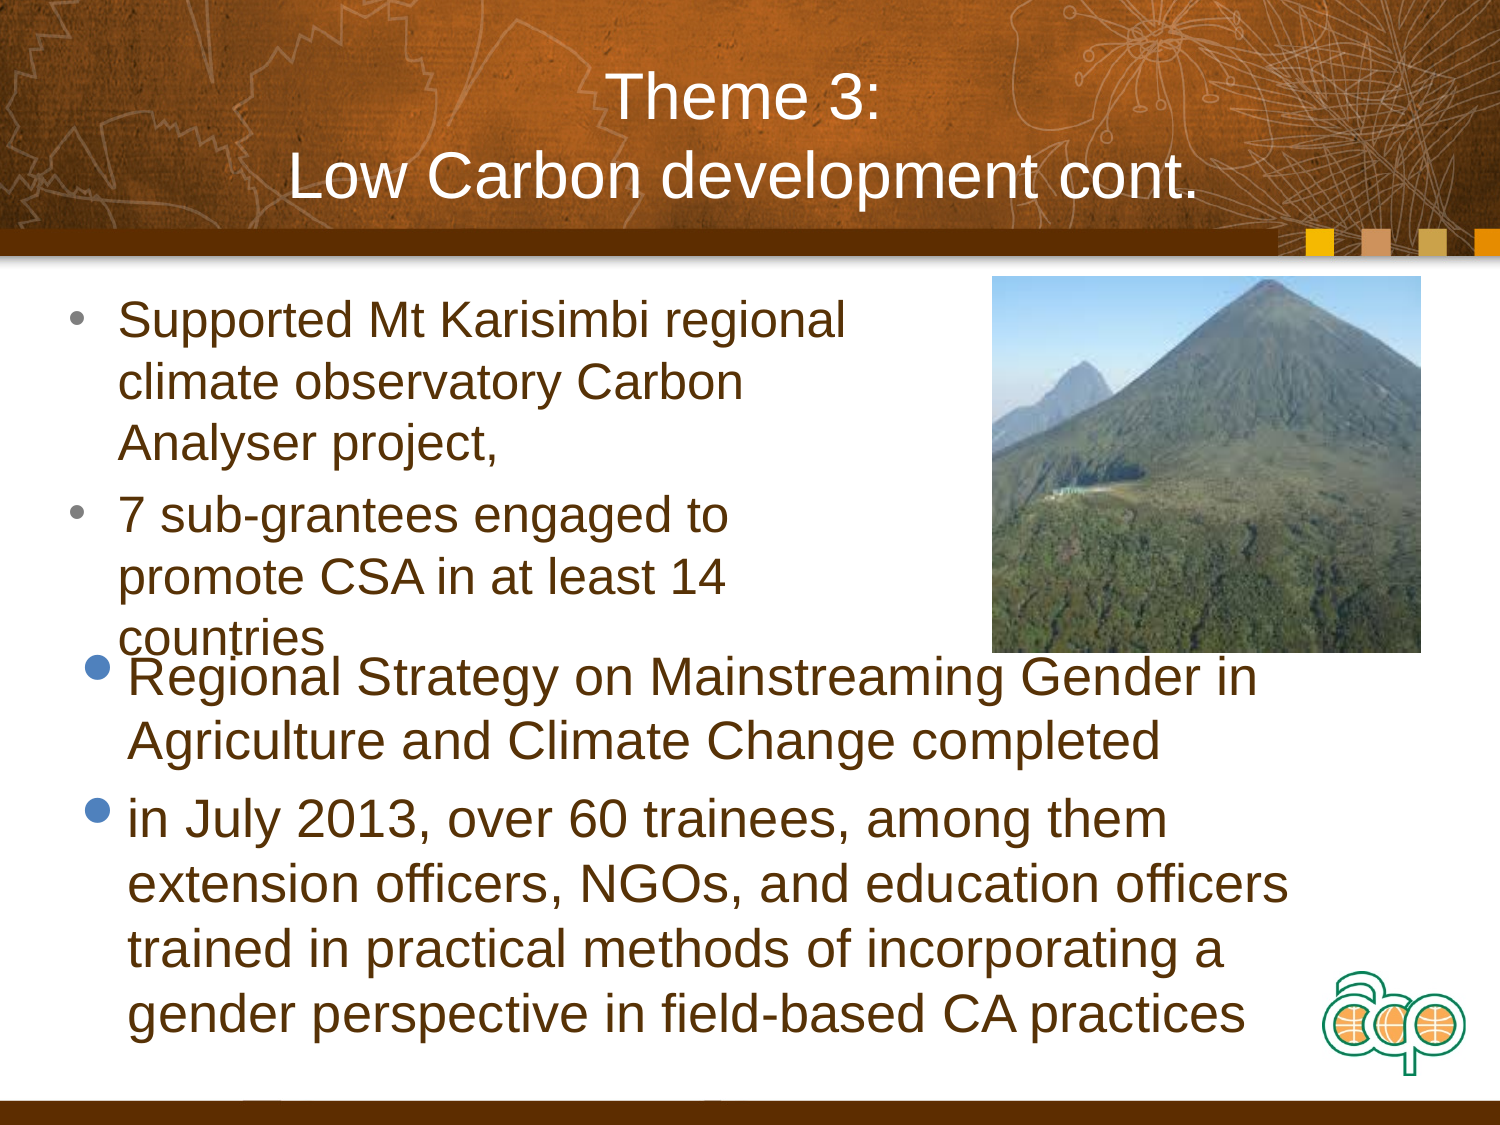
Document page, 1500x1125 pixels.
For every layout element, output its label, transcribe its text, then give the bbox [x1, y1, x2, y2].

list Supported Mt Karisimbi regional climate observatory Carbon Analyser project, 7 sub-grantees engaged to promote CSA in at least 14 countries [52, 278, 887, 675]
title Theme 3: Low Carbon development cont. [39, 43, 1449, 222]
picture [0, 0, 1500, 1125]
text_box Regional Strategy on Mainstreaming Gender in Agriculture and Climate Change completed in July 2013, over 60 trainees, among them extension officers, NGOs, and education officers trained in practical methods of incorporating a gender perspective in field-based CA practices [53, 633, 1387, 1106]
